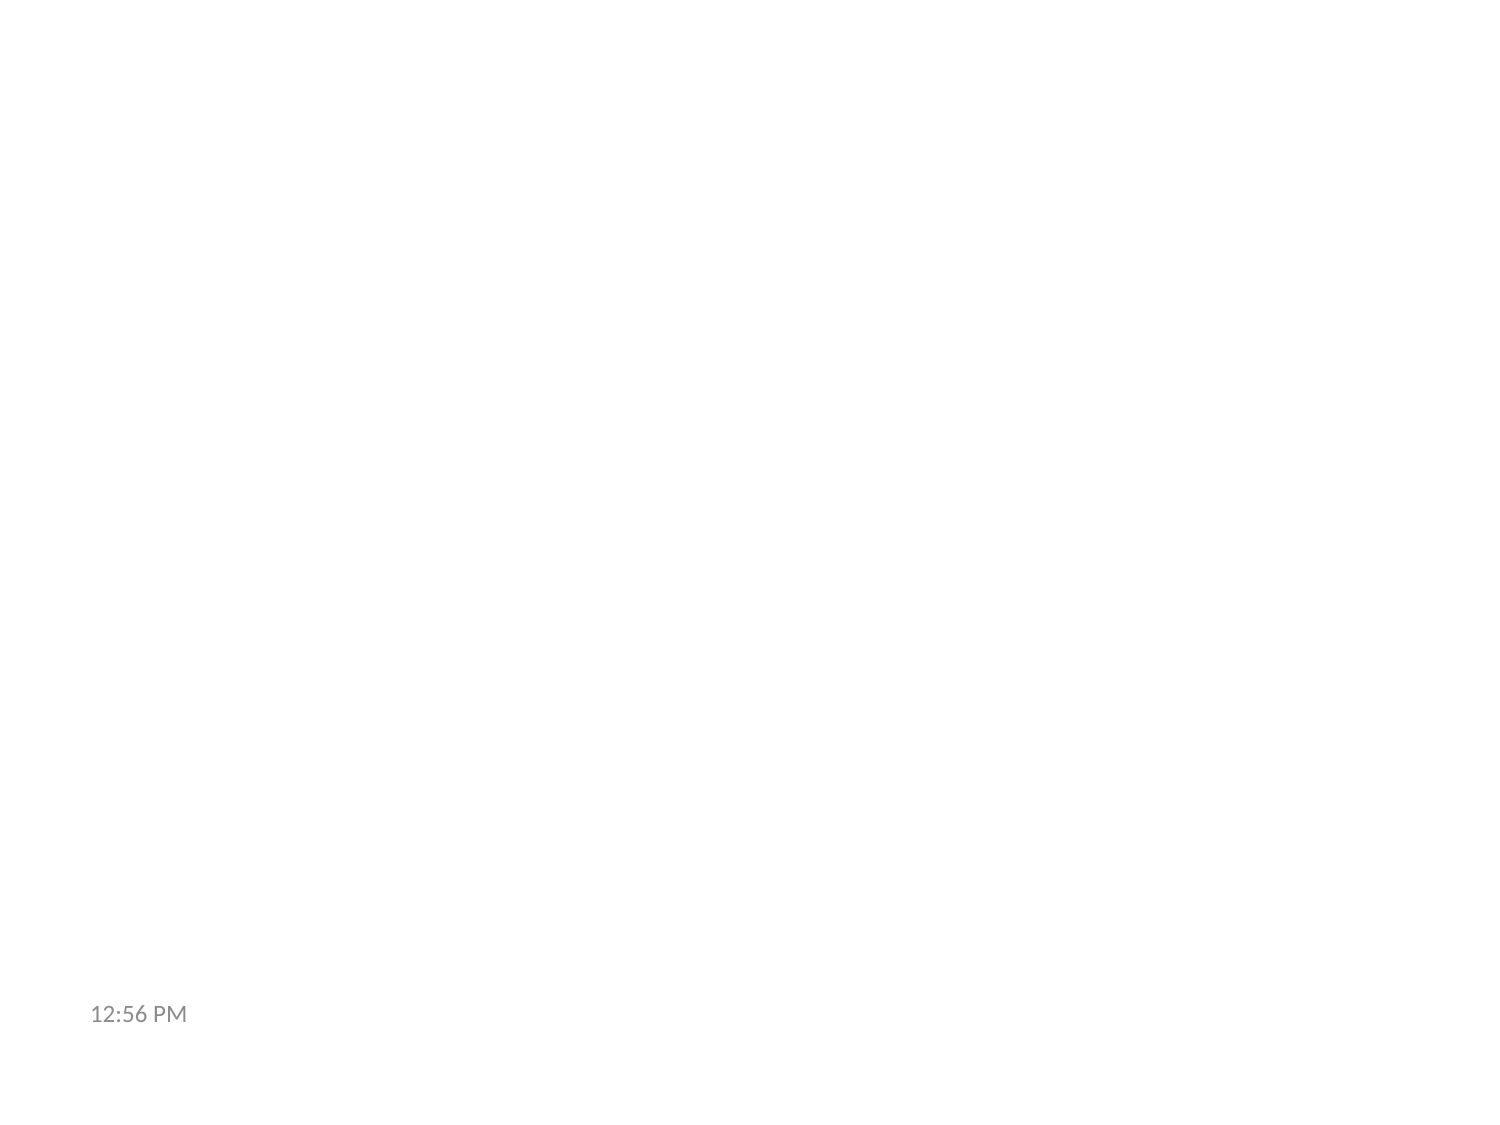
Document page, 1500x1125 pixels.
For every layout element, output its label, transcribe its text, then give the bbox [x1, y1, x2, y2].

text_box 3:35 PM [75, 982, 425, 1043]
